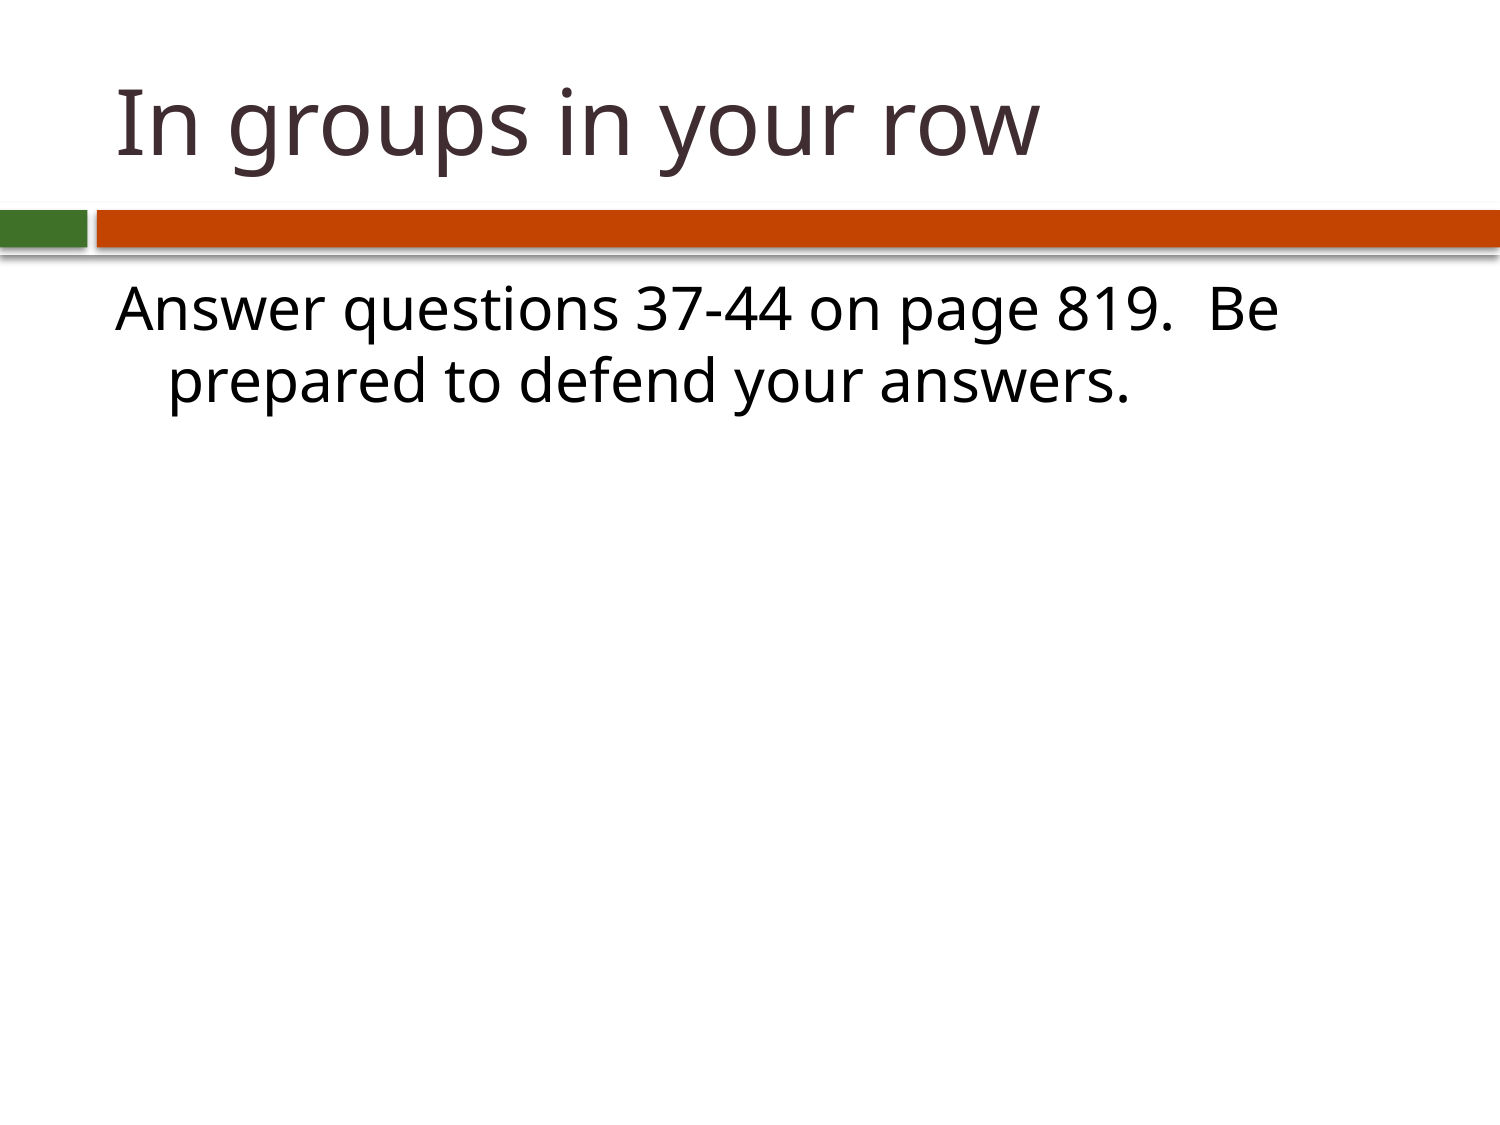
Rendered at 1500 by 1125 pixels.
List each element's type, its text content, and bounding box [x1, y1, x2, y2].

list Answer questions 37-44 on page 819. Be prepared to defend your answers. [100, 262, 1438, 1000]
title In groups in your row [100, 37, 1438, 200]
